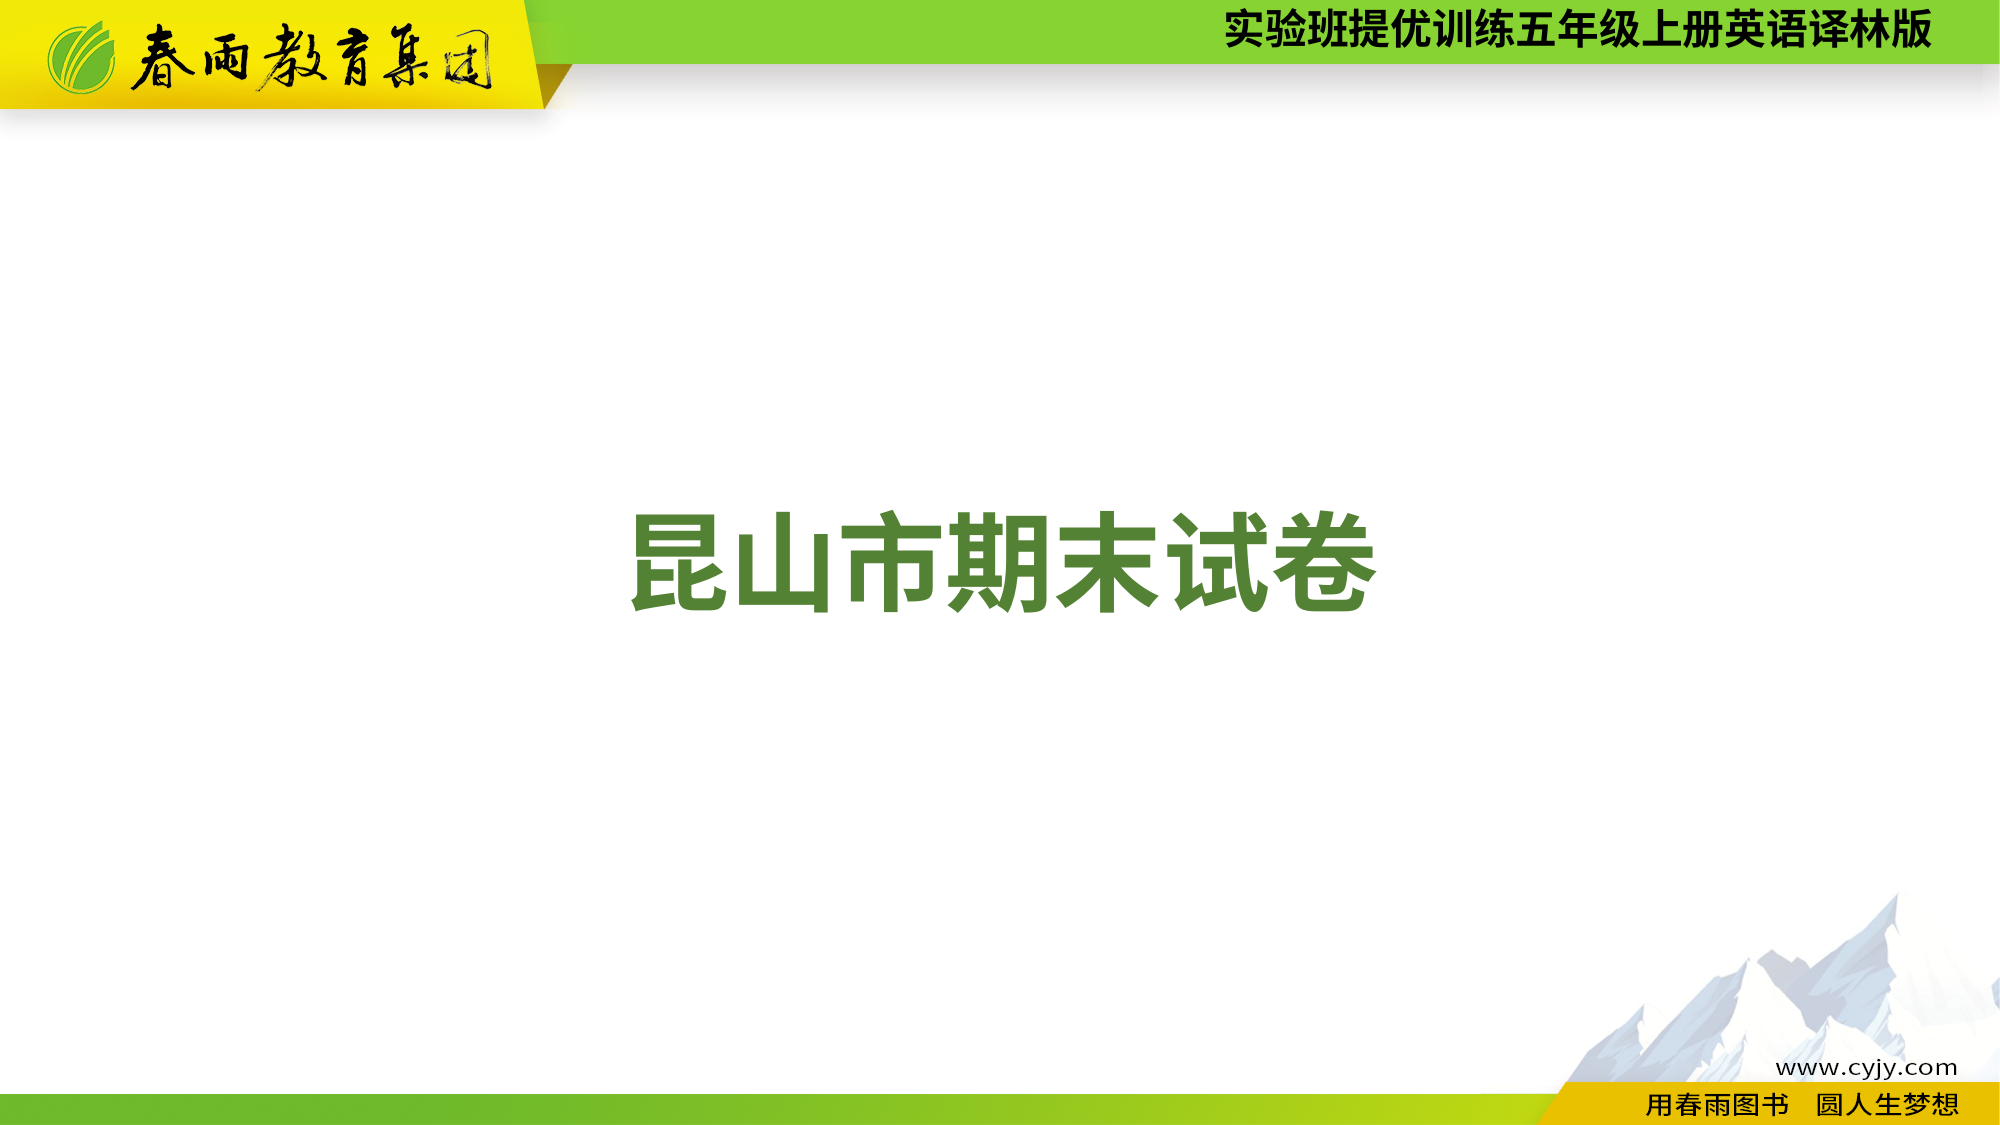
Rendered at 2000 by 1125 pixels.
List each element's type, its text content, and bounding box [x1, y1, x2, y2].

picture [0, 0, 2000, 422]
picture [0, 633, 2000, 1125]
text_box 昆山市期末试卷 [0, 422, 2000, 633]
